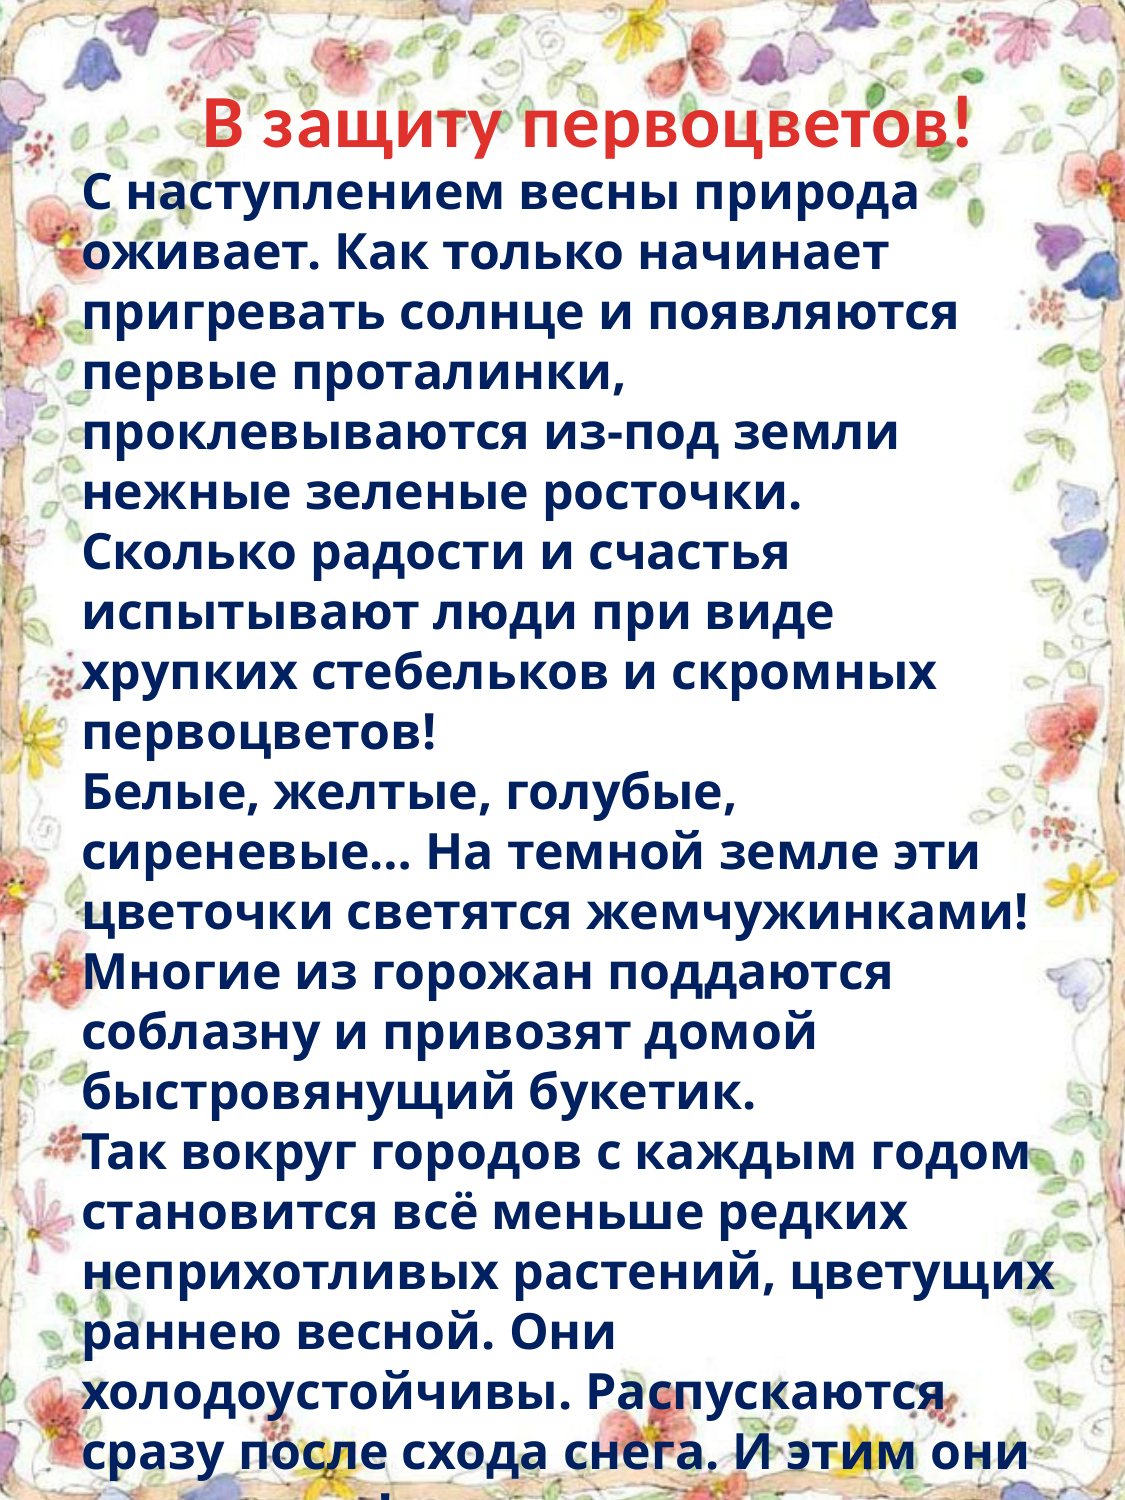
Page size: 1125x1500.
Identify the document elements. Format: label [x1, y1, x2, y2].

text_box [0, 0, 1125, 1500]
